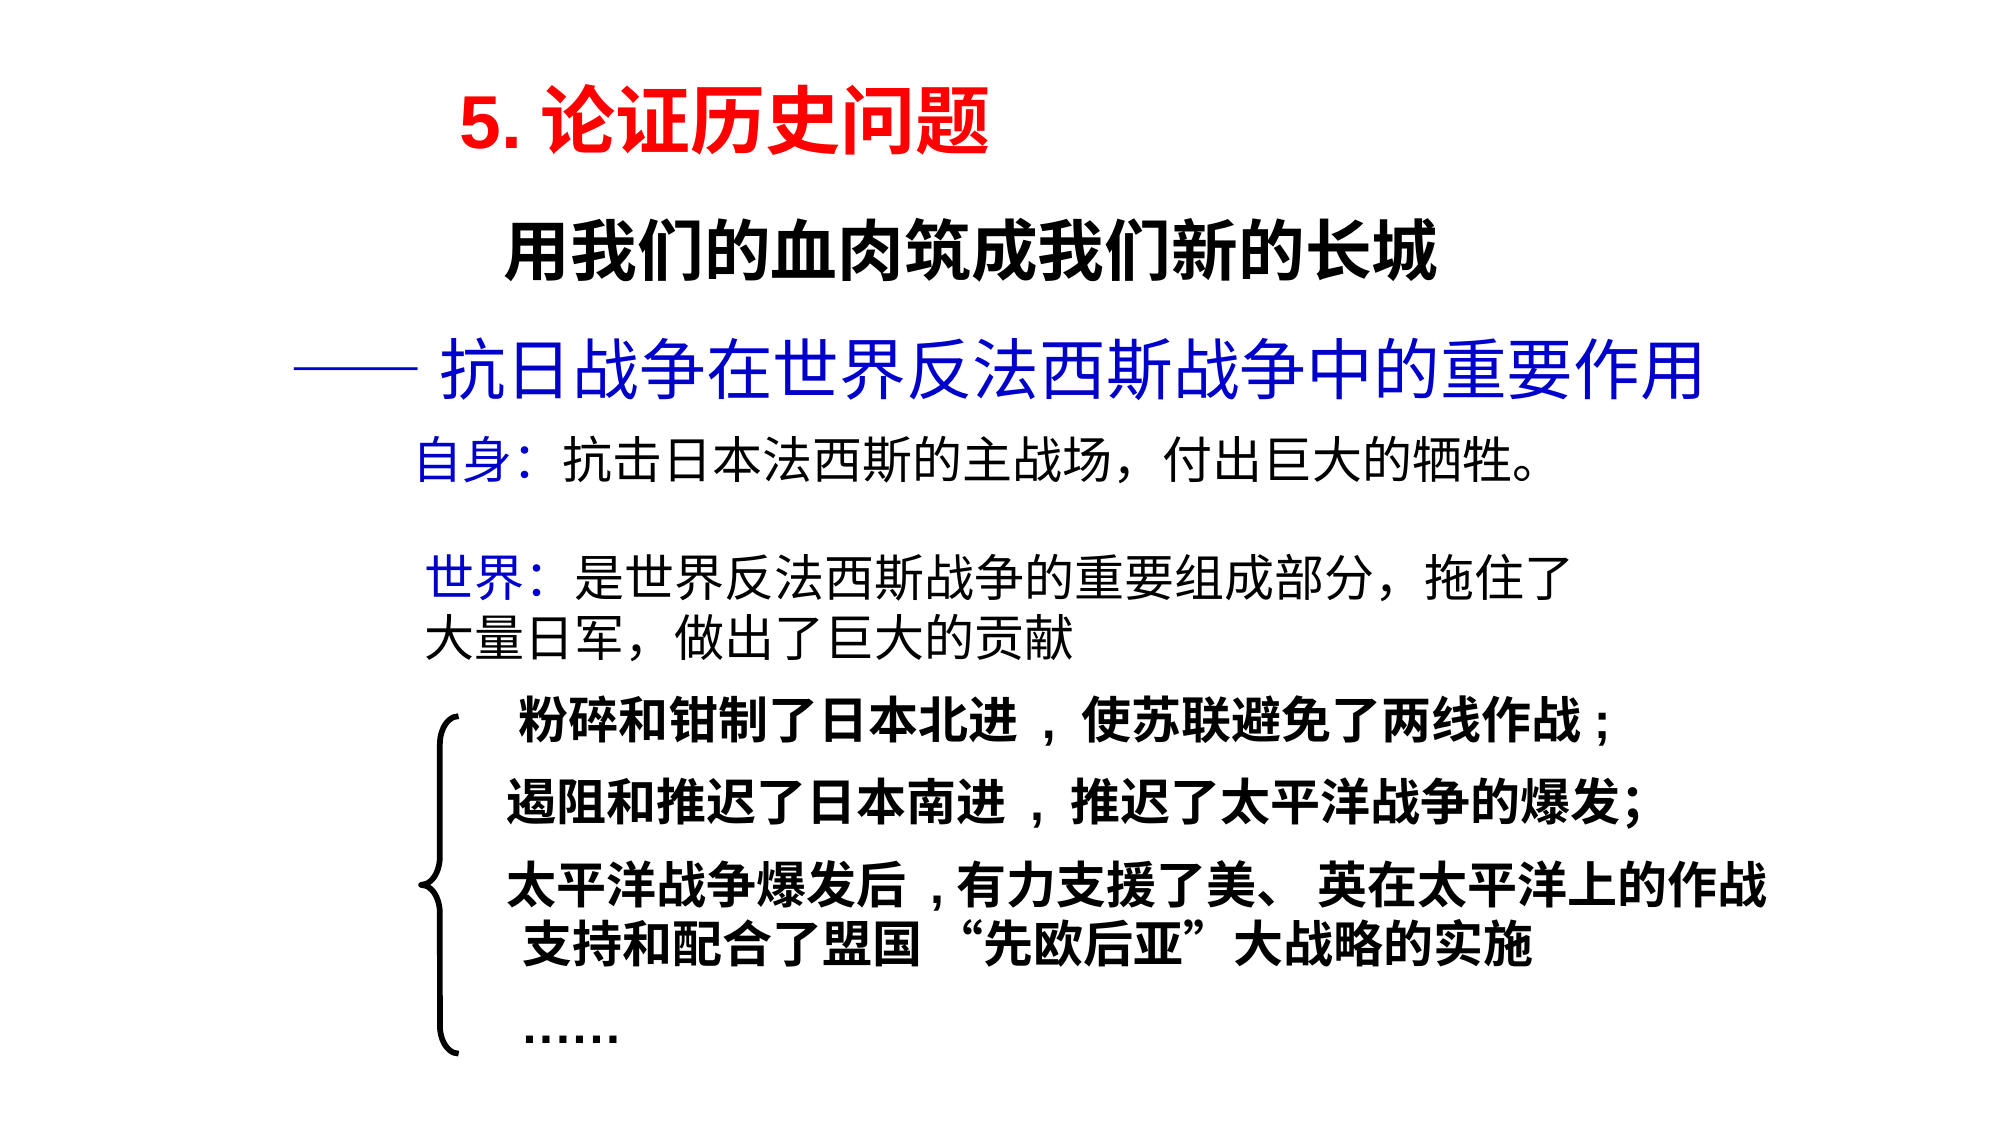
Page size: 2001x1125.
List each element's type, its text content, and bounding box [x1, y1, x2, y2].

text_box 太平洋战争爆发后 ,有力支援了美、 英在太平洋上的作战 [492, 846, 1818, 921]
text_box [421, 716, 459, 1054]
text_box 自身：抗击日本法西斯的主战场，付出巨大的牺牲。 [397, 420, 1586, 496]
text_box 世界：是世界反法西斯战争的重要组成部分，拖住了大量日军，做出了巨大的贡献 [409, 538, 1610, 674]
text_box 5.论证历史问题 [444, 66, 1048, 172]
text_box ······ [507, 999, 1750, 1075]
text_box 用我们的血肉筑成我们新的长城 ——抗日战争在世界反法西斯战争中的重要作用 [275, 160, 1750, 311]
text_box 遏阻和推迟了日本南进 , 推迟了太平洋战争的爆发； [492, 763, 1967, 838]
text_box 支持和配合了盟国 “先欧后亚”大战略的实施 [507, 904, 1750, 980]
text_box 粉碎和钳制了日本北进 , 使苏联避免了两线作战; [503, 680, 1862, 756]
